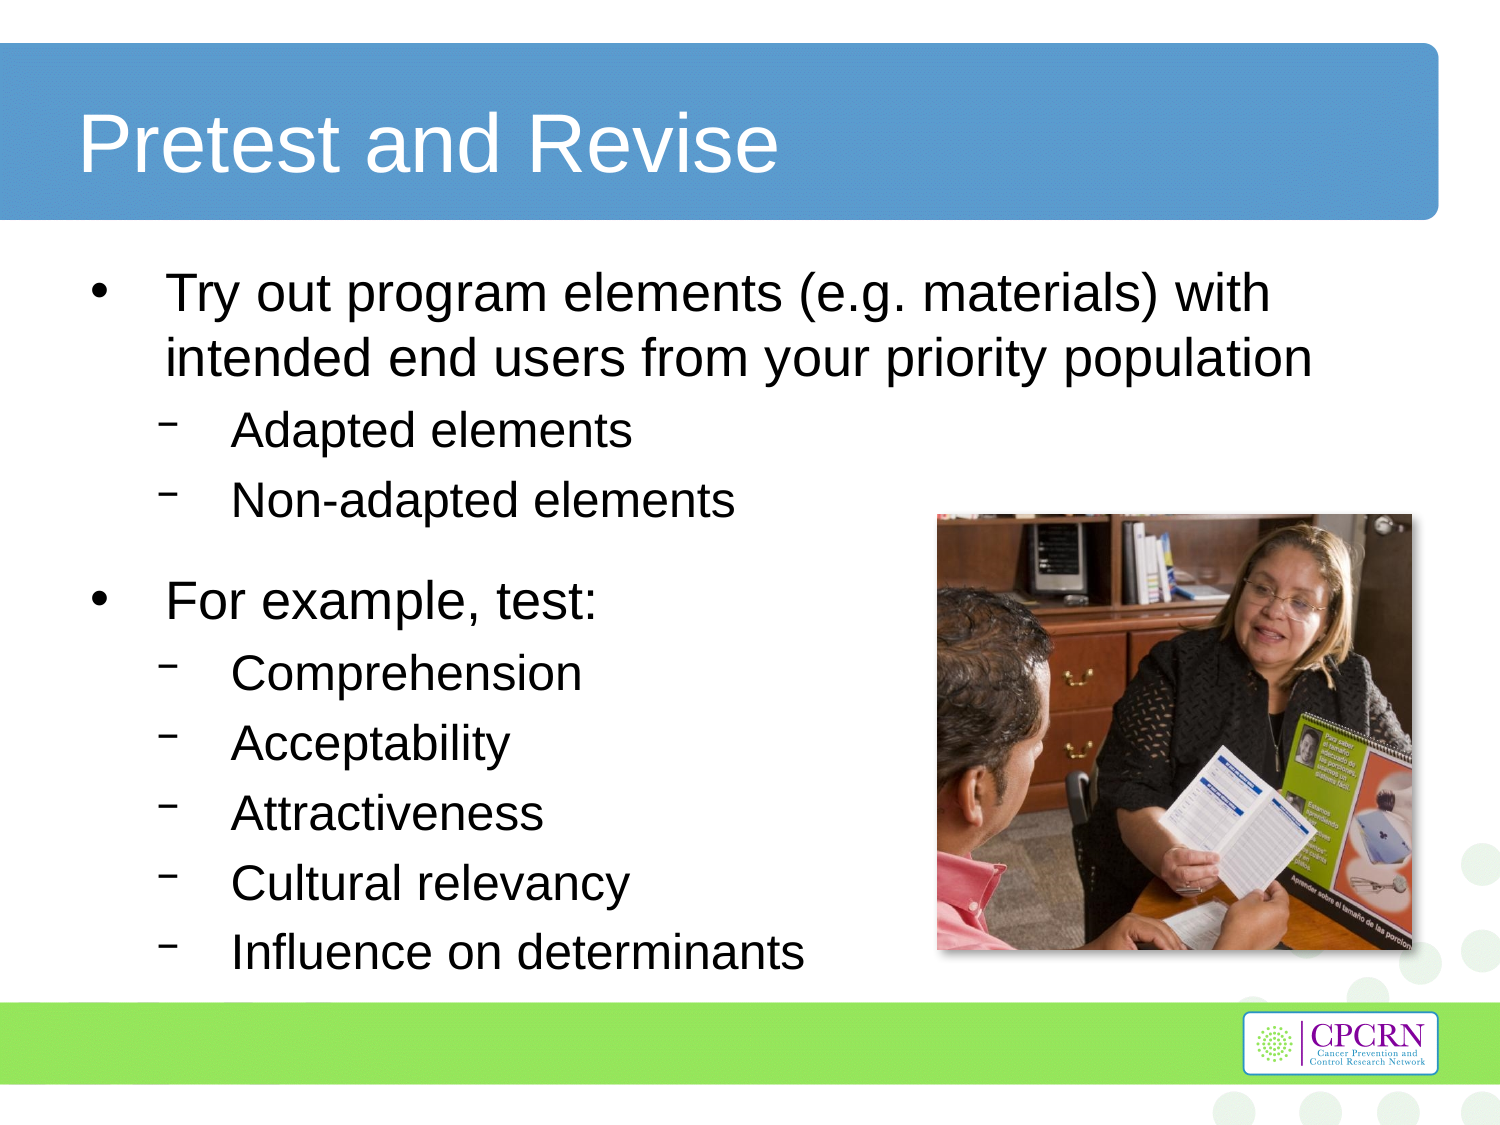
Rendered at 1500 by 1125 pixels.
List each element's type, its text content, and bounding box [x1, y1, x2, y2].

title Pretest and Revise [62, 45, 1500, 233]
picture [0, 0, 1500, 1125]
list Try out program elements (e.g. materials) with intended end users from your priority population Adapted elements Non-adapted elements For example, test: Comprehension Acceptability Attractiveness Cultural relevancy Influence on determinants [75, 249, 1425, 993]
